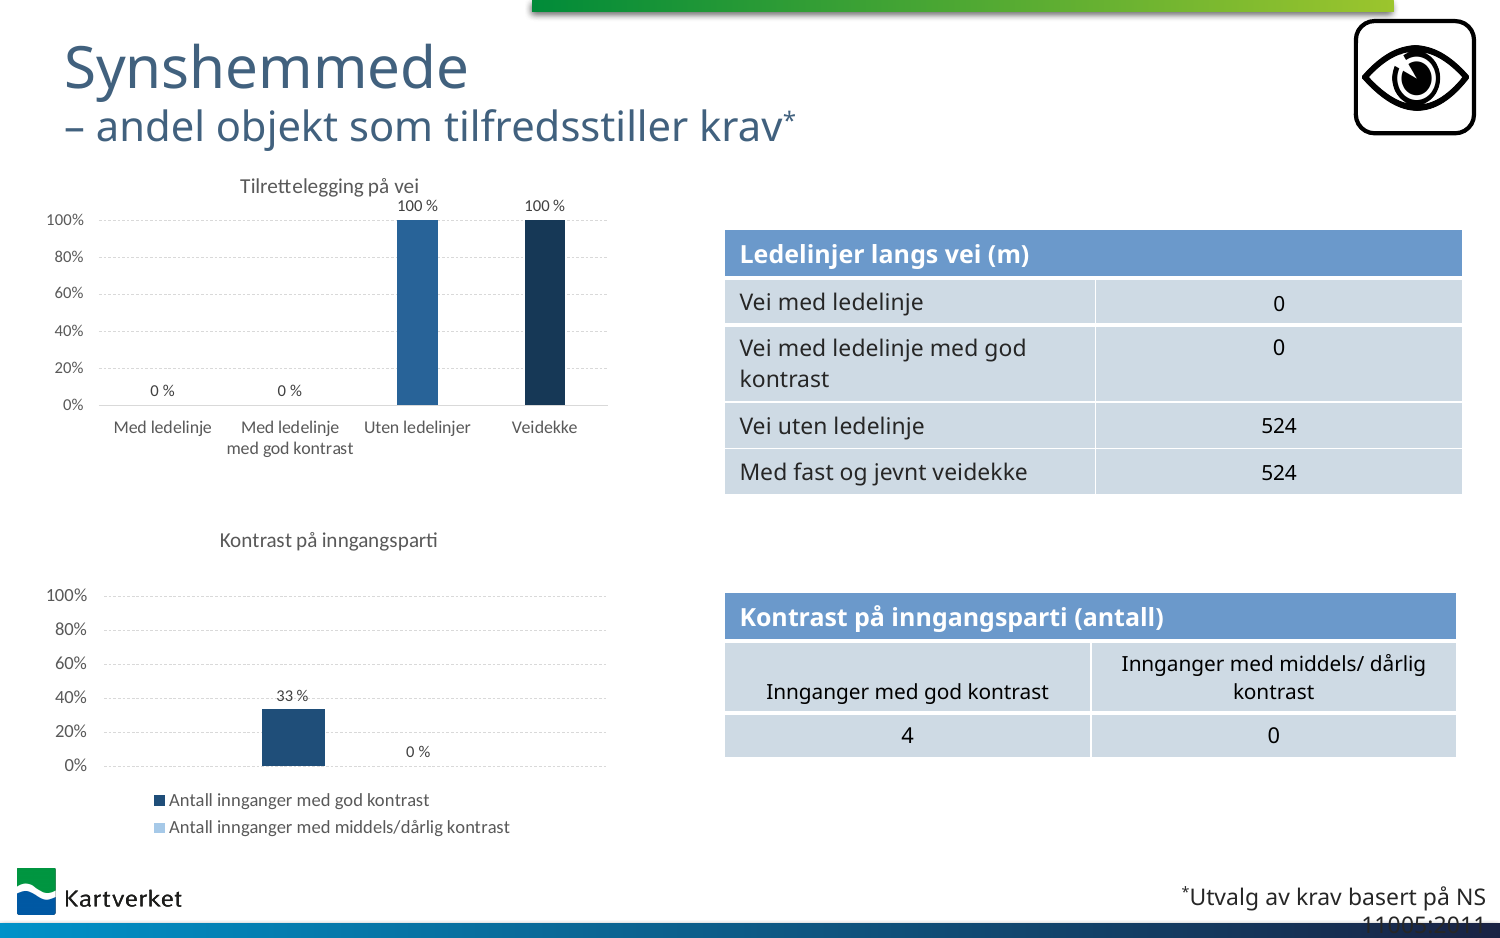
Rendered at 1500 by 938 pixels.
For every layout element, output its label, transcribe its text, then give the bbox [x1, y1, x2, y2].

table_cell 0 [1096, 280, 1462, 323]
table_cell 0 [1096, 327, 1462, 401]
table_header Ledelinjer langs vei (m) [725, 230, 1462, 276]
text_box Synshemmede – andel objekt som tilfredsstiller krav* [49, 24, 1431, 158]
table_cell Med fast og jevnt veidekke [725, 449, 1095, 494]
table_cell Vei med ledelinje [725, 280, 1095, 323]
picture [41, 166, 618, 492]
table_cell 524 [1096, 403, 1462, 448]
picture [41, 520, 617, 846]
table_cell Vei uten ledelinje [725, 403, 1095, 448]
table_cell Vei med ledelinje med god kontrast [725, 327, 1095, 401]
table_cell Innganger med middels/ dårlig kontrast [1092, 643, 1456, 711]
table_header Kontrast på inngangsparti (antall) [725, 593, 1456, 639]
table_cell 4 [725, 715, 1090, 757]
table_cell 0 [1092, 715, 1456, 757]
text_box *Utvalg av krav basert på NS 11005:2011 [1068, 873, 1500, 938]
table_cell 524 [1096, 449, 1462, 494]
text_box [1355, 20, 1475, 134]
table_cell Innganger med god kontrast [725, 643, 1090, 711]
